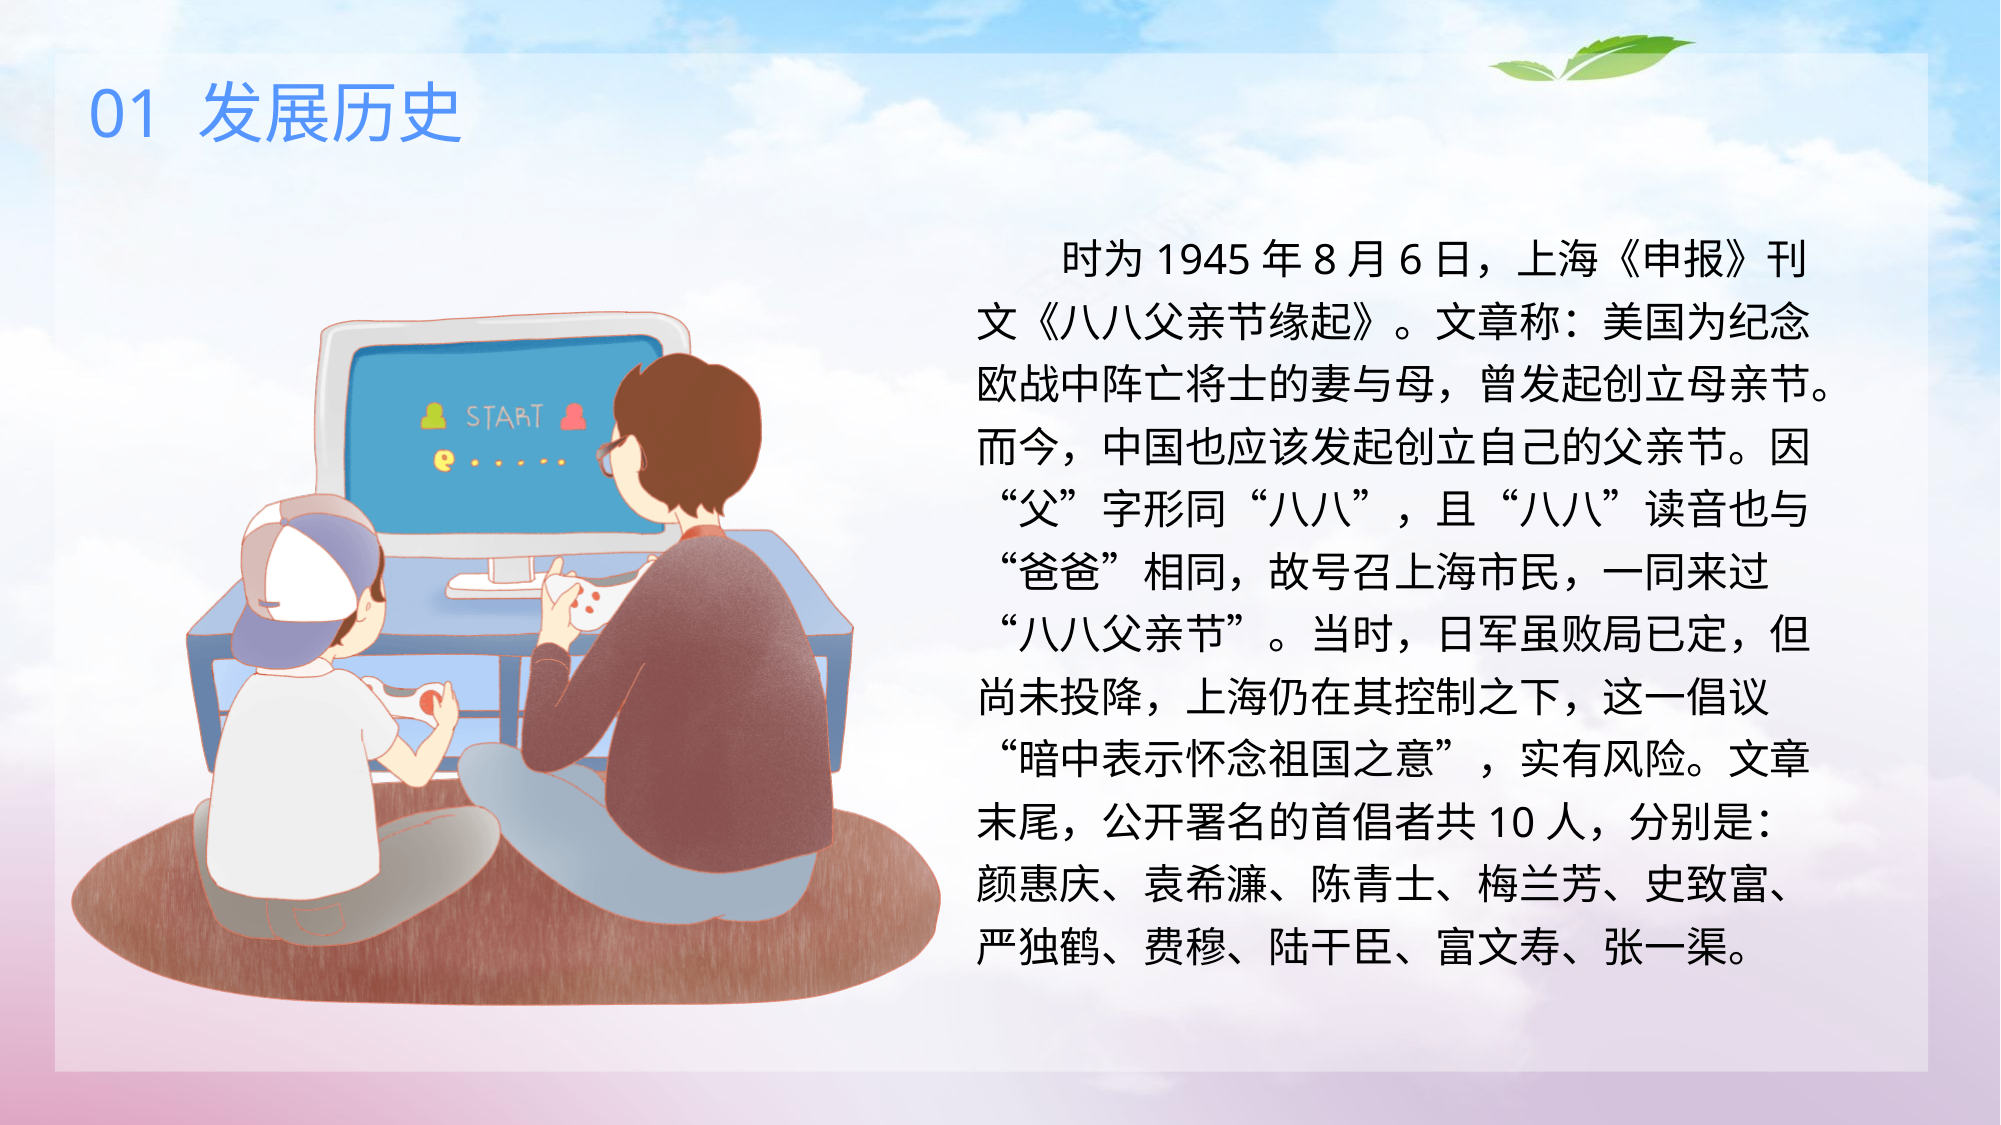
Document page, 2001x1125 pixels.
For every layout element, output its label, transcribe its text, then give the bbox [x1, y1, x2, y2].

picture [0, 0, 2001, 1125]
text_box 01 发展历史 [73, 63, 480, 159]
text_box [54, 52, 1929, 1073]
text_box 时为1945年8月6日，上海《申报》刊文《八八父亲节缘起》。文章称：美国为纪念欧战中阵亡将士的妻与母，曾发起创立母亲节。而今，中国也应该发起创立自己的父亲节。因“父”字形同“八八”，且“八八”读音也与“爸爸”相同，故号召上海市民，一同来过“八八父亲节”。当时，日军虽败局已定，但尚未投降，上海仍在其控制之下，这一倡议“暗中表示怀念祖国之意”，实有风险。文章末尾，公开署名的首倡者共10人，分别是：颜惠庆、袁希濂、陈青士、梅兰芳、史致富、严独鹤、费穆、陆干臣、富文寿、张一渠。 [961, 213, 1844, 978]
